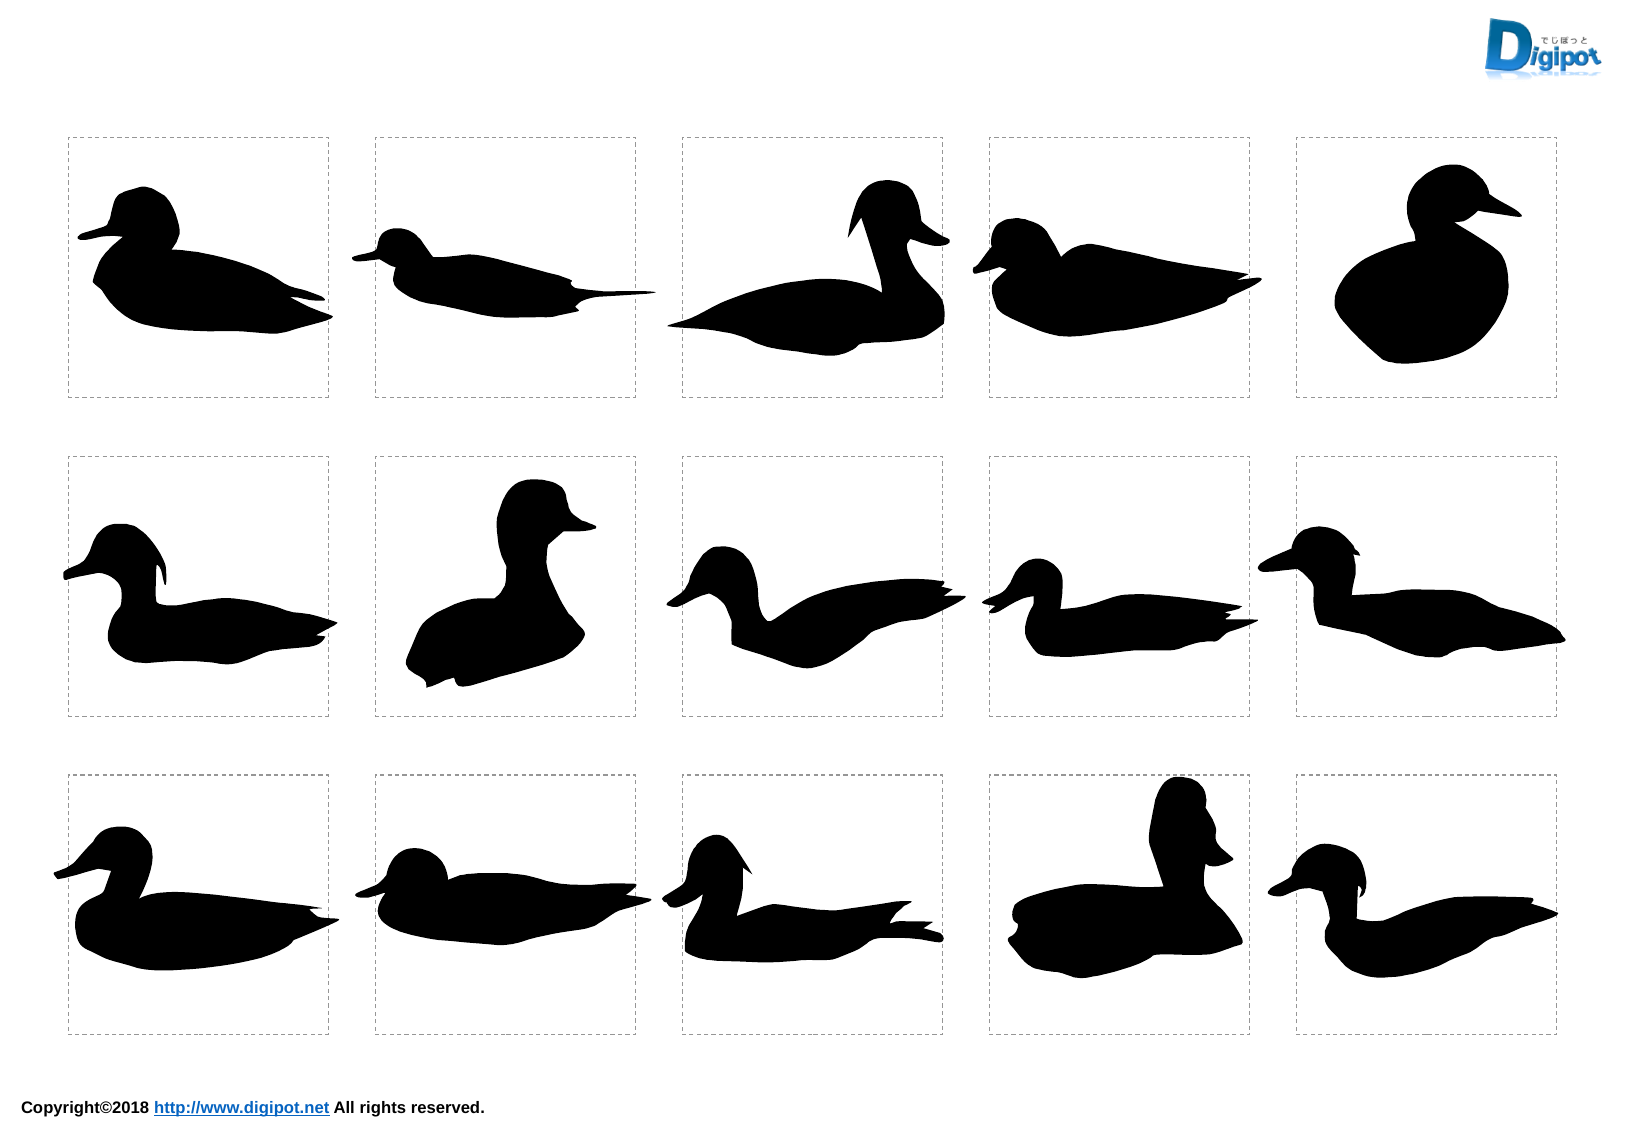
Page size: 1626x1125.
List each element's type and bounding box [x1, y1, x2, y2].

text_box [1267, 843, 1559, 978]
text_box [355, 848, 652, 946]
text_box [63, 523, 338, 665]
text_box [981, 558, 1258, 657]
text_box [662, 834, 944, 963]
text_box [1334, 164, 1522, 364]
text_box [972, 218, 1262, 337]
text_box [1257, 526, 1566, 658]
text_box [77, 186, 333, 334]
text_box [405, 479, 597, 688]
text_box [666, 546, 966, 669]
text_box [352, 228, 656, 318]
text_box [1007, 776, 1243, 979]
text_box [667, 180, 950, 356]
picture [1485, 18, 1602, 82]
text_box [53, 826, 340, 971]
